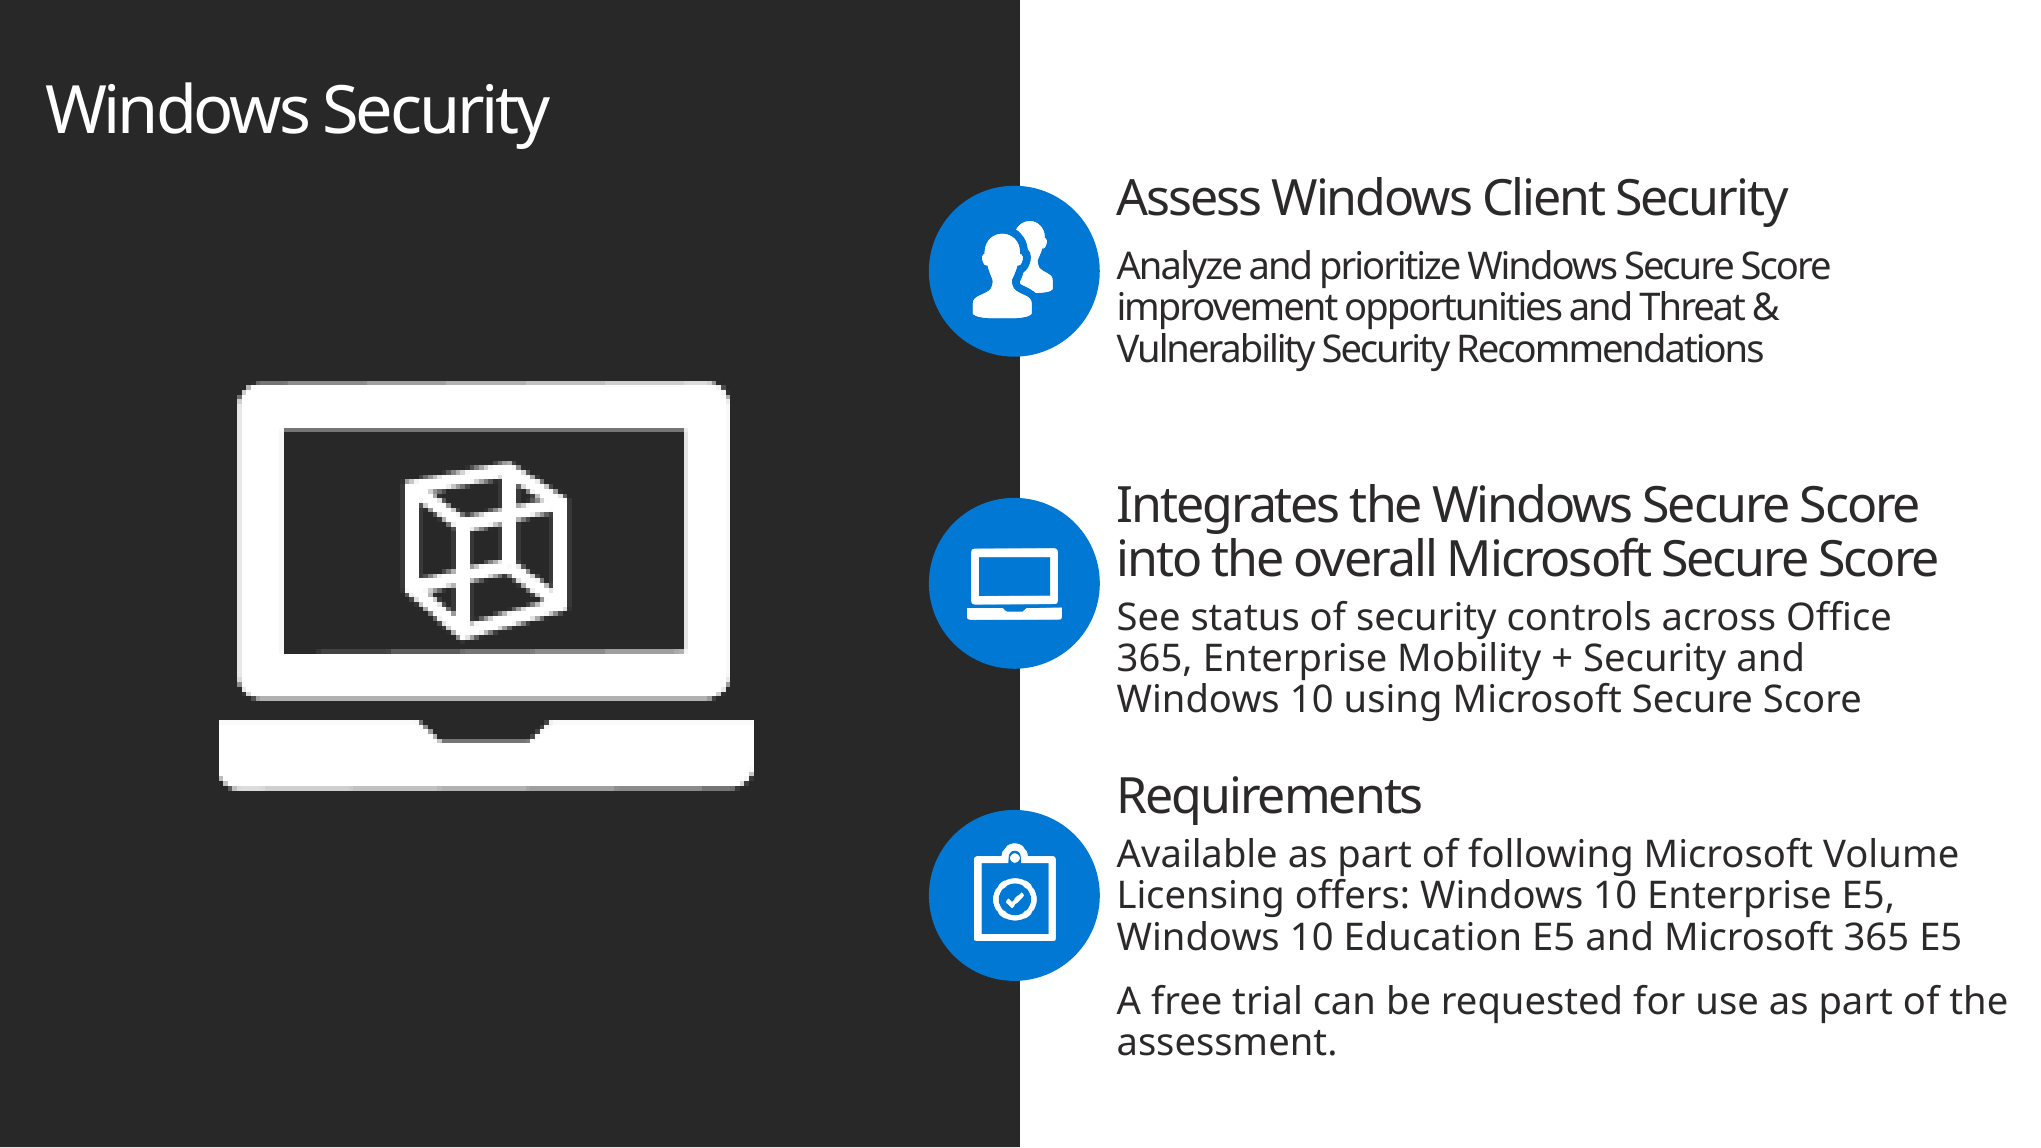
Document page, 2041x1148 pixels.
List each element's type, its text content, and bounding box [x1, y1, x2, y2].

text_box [928, 809, 1101, 982]
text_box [928, 185, 1100, 357]
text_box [928, 497, 1101, 670]
text_box Assess Windows Client Security Analyze and prioritize Windows Secure Score improvement opportunities and Threat & Vulnerability Security Recommendations [1101, 164, 1987, 453]
text_box Requirements Available as part of following Microsoft Volume Licensing offers: Windows 10 Enterprise E5, Windows 10 Education E5 and Microsoft 365 E5 A free trial can be requested for use as part of the assessment. [1101, 762, 2040, 1072]
text_box [0, 0, 1021, 1148]
title Windows Security [45, 49, 1996, 185]
picture [219, 381, 754, 791]
text_box Integrates the Windows Secure Score into the overall Microsoft Secure Score See status of security controls across Office 365, Enterprise Mobility + Security and Windows 10 using Microsoft Secure Score [1101, 471, 1987, 729]
